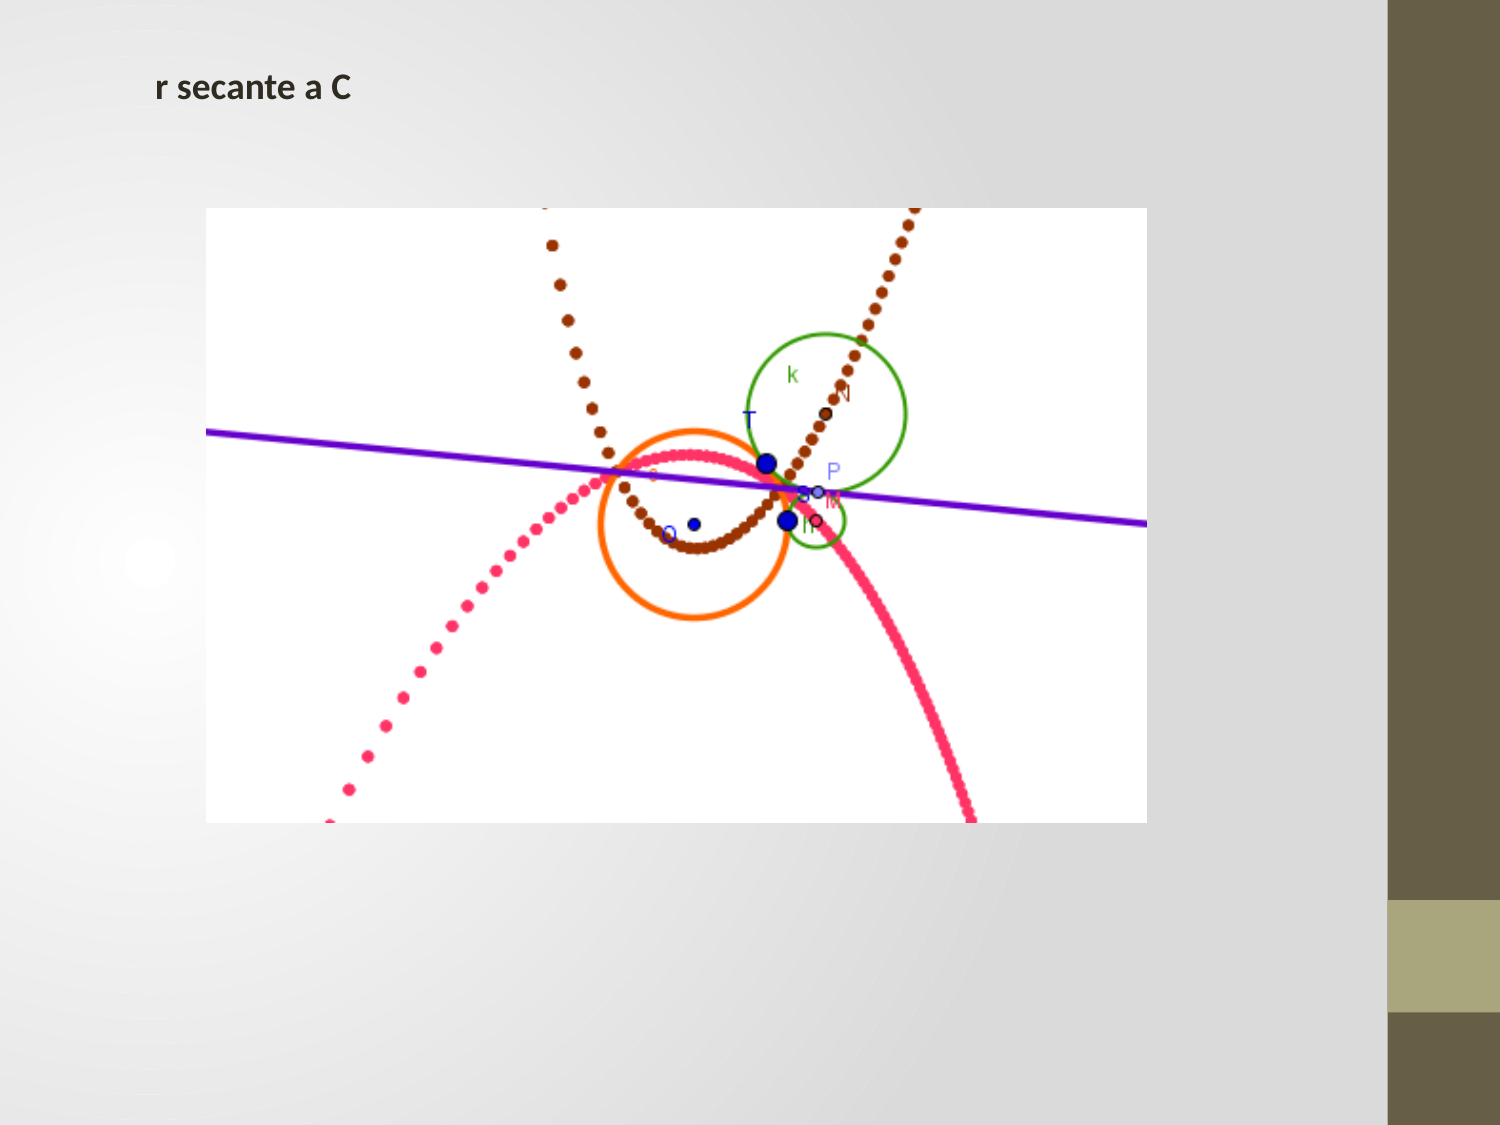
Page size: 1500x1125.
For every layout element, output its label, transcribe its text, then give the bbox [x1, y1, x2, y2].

picture [206, 207, 1147, 823]
text_box r secante a C [65, 54, 375, 115]
